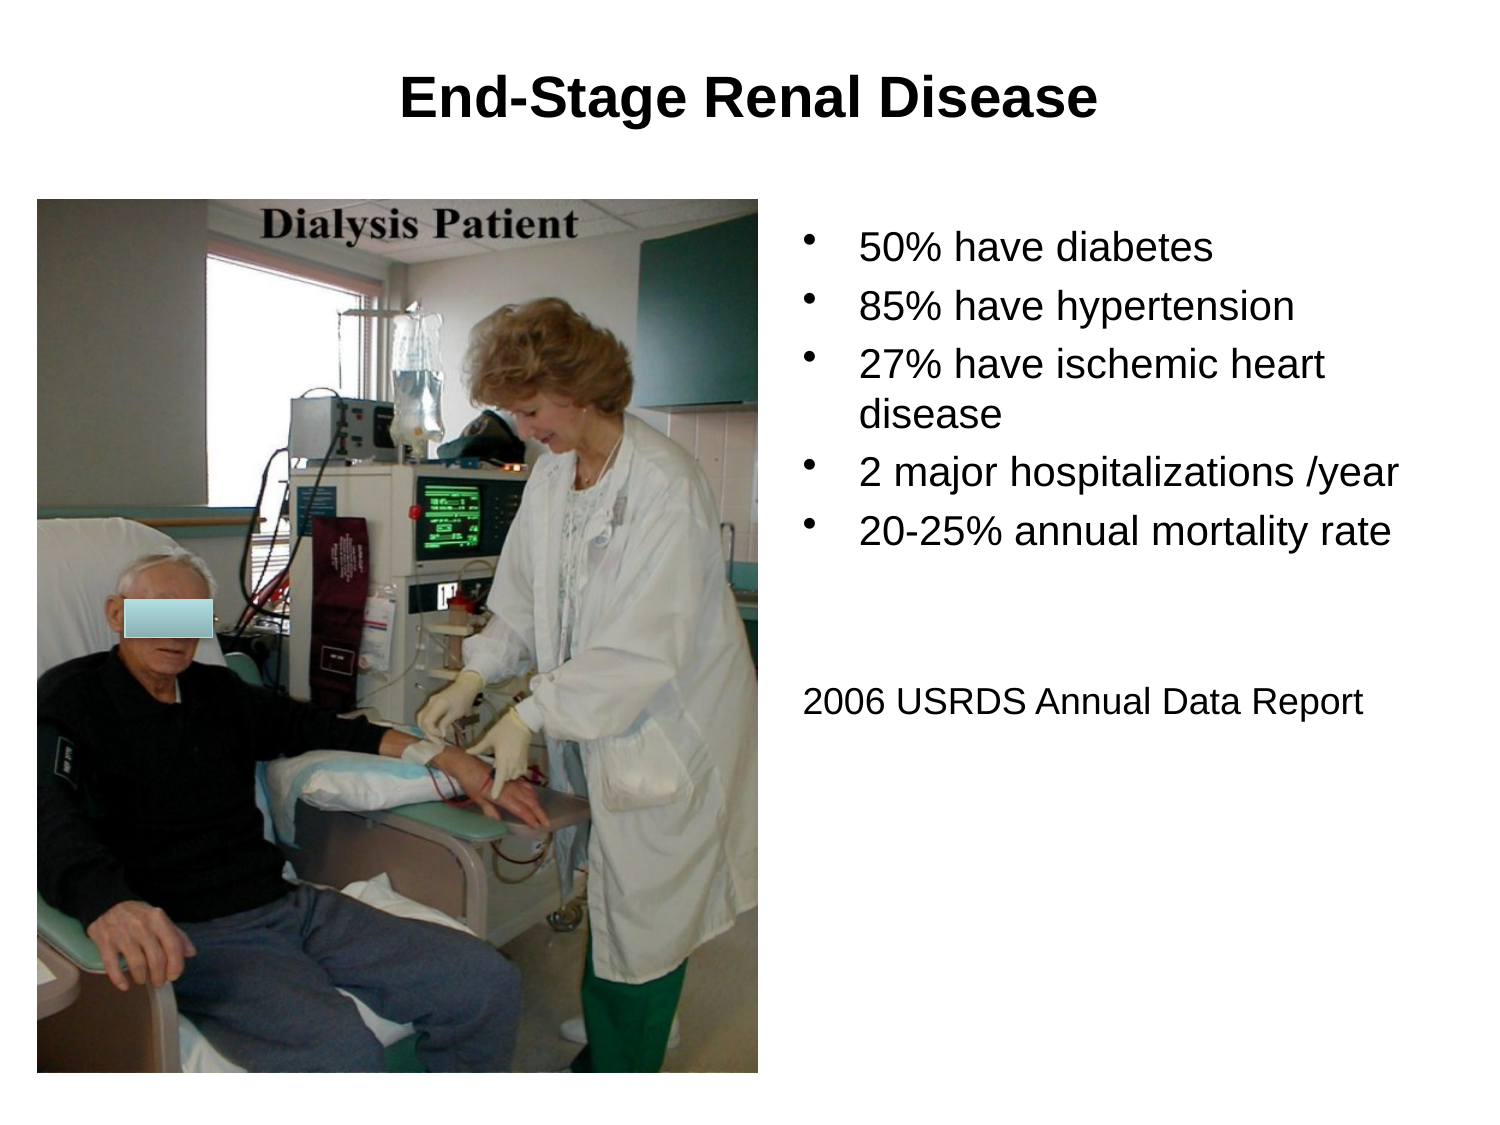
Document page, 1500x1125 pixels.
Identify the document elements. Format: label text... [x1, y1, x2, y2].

picture [37, 199, 758, 1073]
list 50% have diabetes 85% have hypertension 27% have ischemic heart disease 2 major hospitalizations /year 20-25% annual mortality rate 2006 USRDS Annual Data Report [787, 212, 1451, 1013]
title End-Stage Renal Disease [74, 0, 1426, 188]
